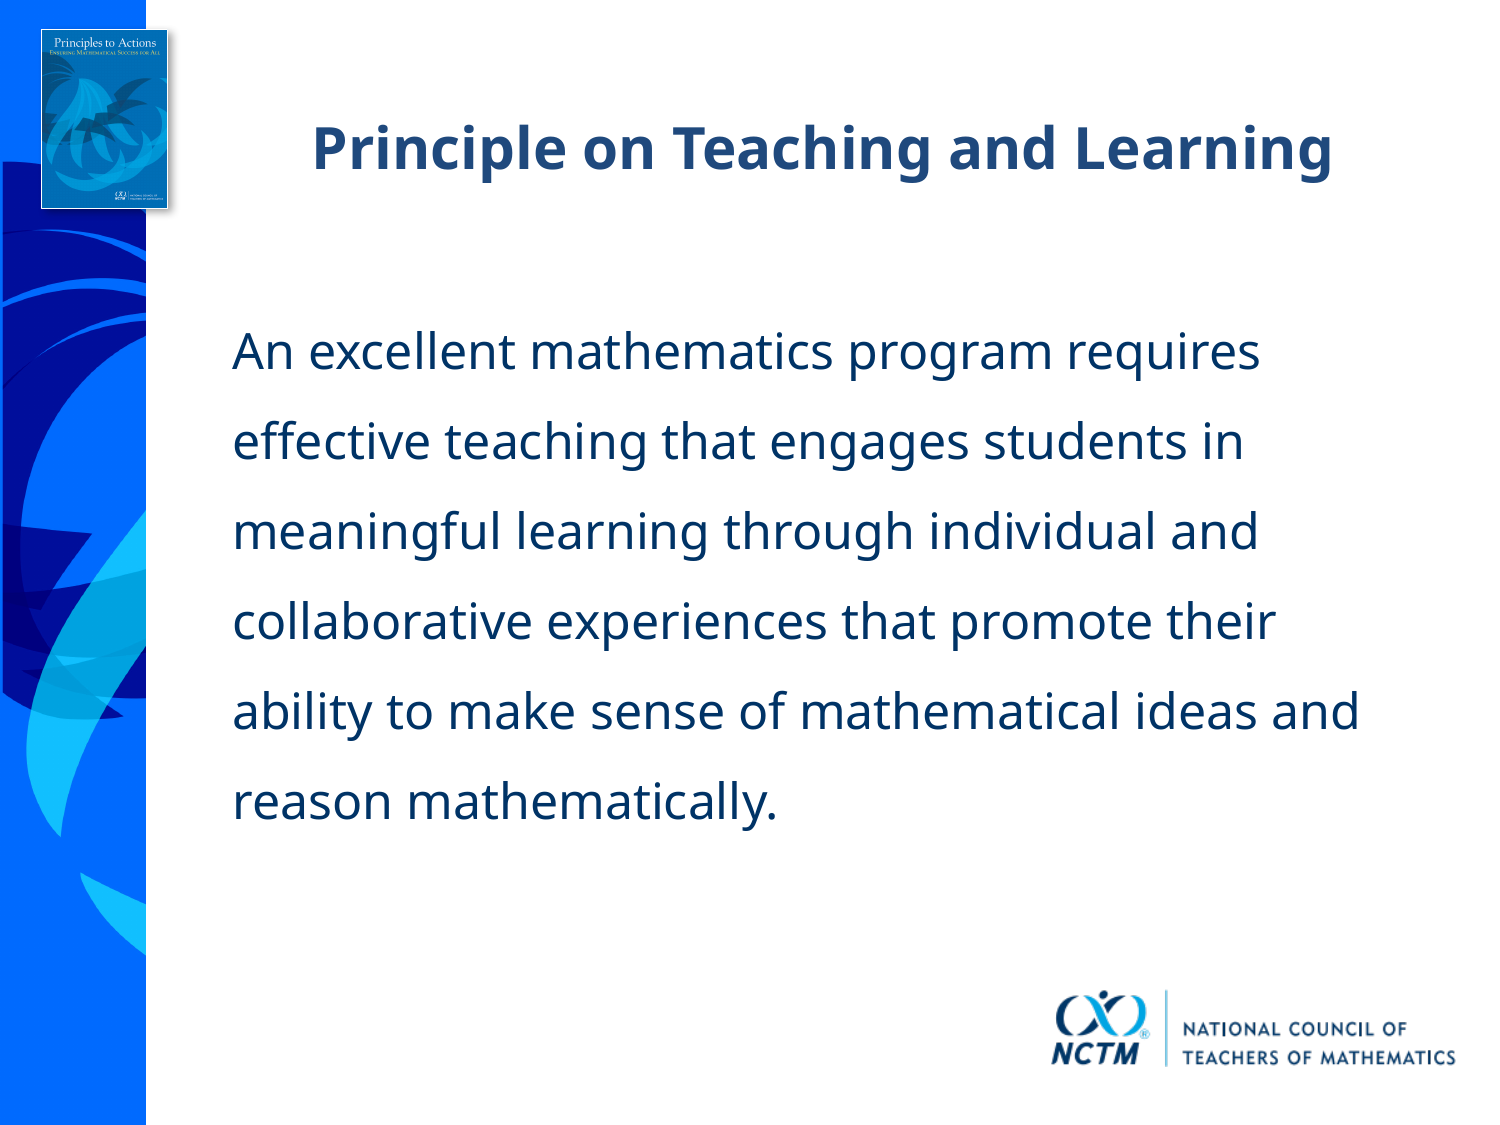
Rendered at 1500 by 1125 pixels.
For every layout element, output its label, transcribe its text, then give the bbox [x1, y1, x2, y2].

text_box Principle on Teaching and Learning [151, 52, 1500, 240]
picture [1034, 969, 1474, 1085]
picture [0, 0, 168, 1125]
text_box An excellent mathematics program requires effective teaching that engages students in meaningful learning through individual and collaborative experiences that promote their ability to make sense of mathematical ideas and reason mathematically. [217, 282, 1413, 970]
